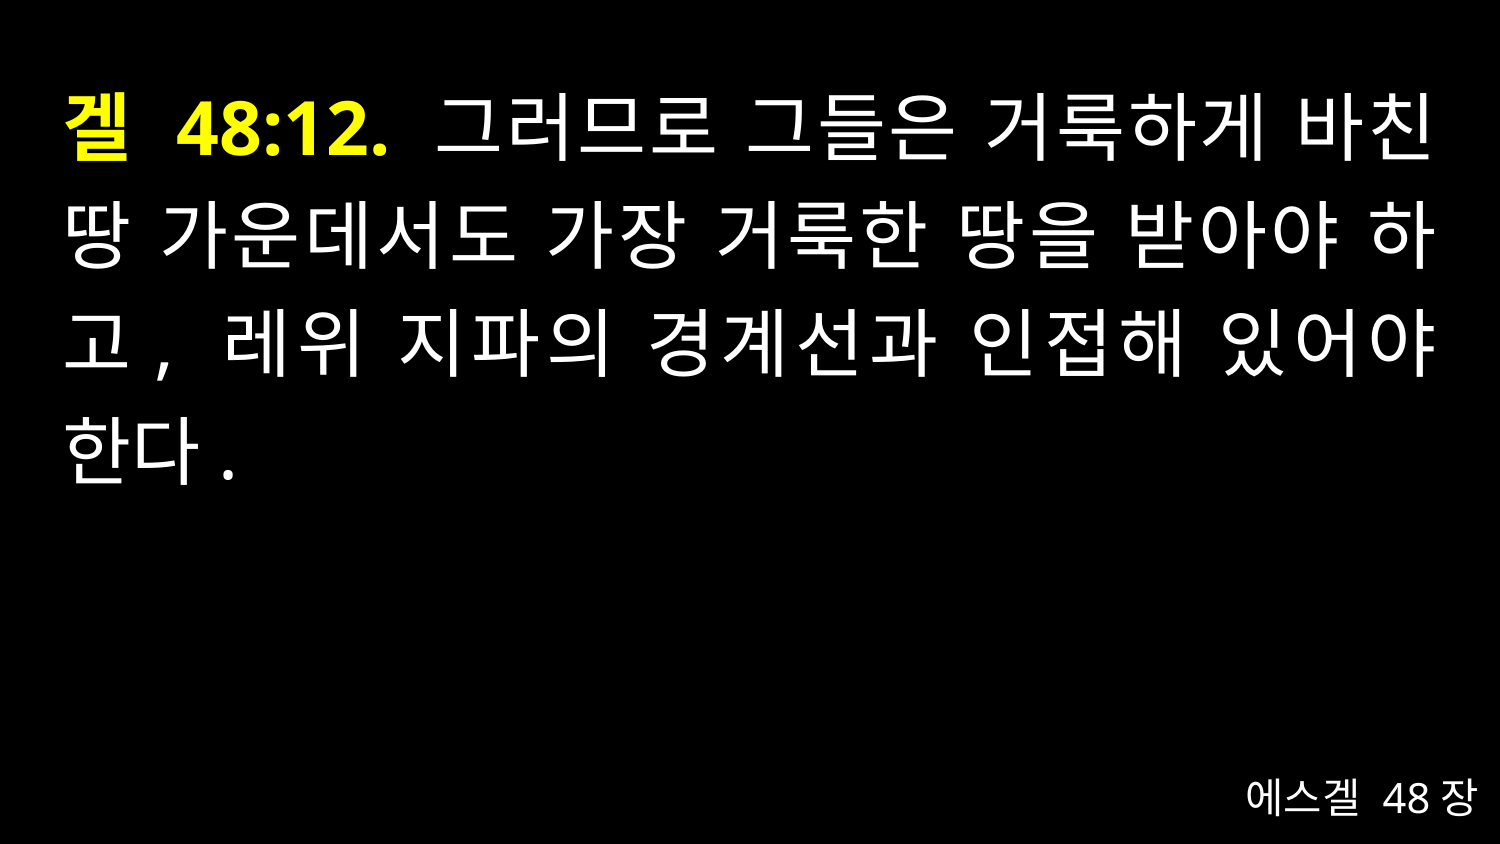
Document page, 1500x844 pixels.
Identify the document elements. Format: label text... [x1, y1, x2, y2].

title 겔 48:12. 그러므로 그들은 거룩하게 바친 땅 가운데서도 가장 거룩한 땅을 받아야 하고, 레위 지파의 경계선과 인접해 있어야 한다. [0, 0, 1500, 844]
subtitle 에스겔 48장 [916, 770, 1500, 844]
